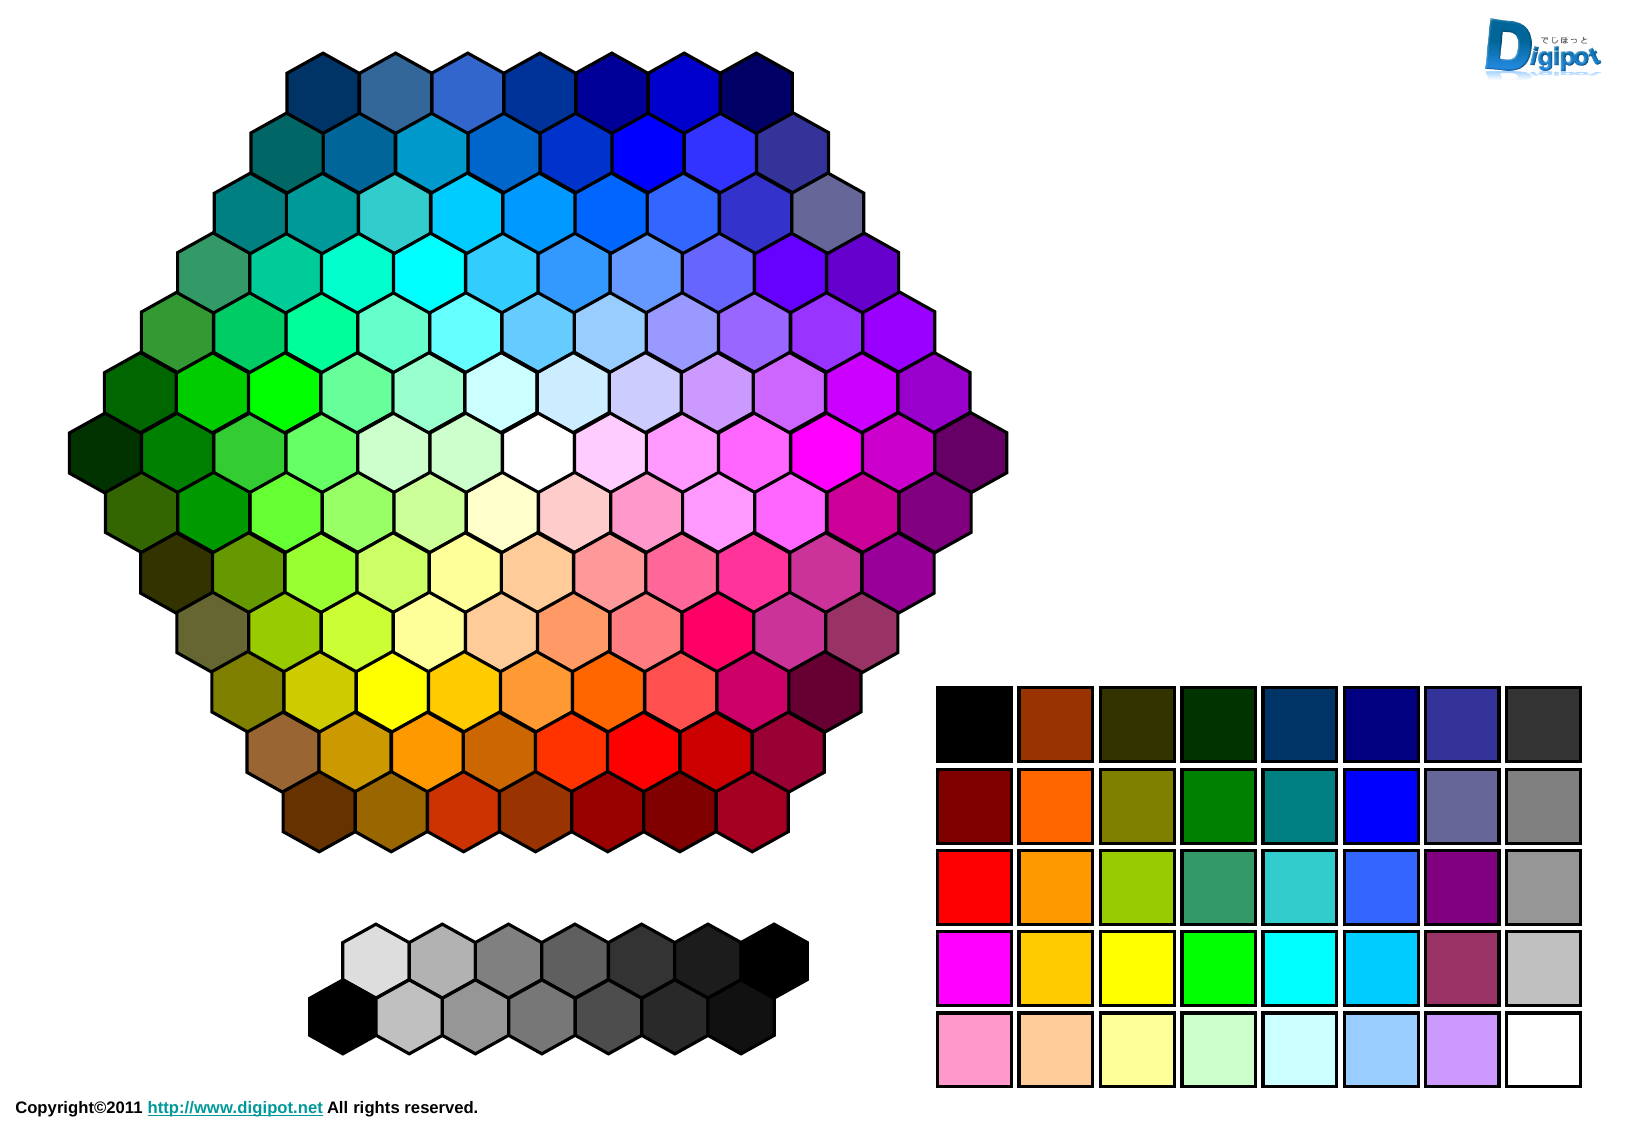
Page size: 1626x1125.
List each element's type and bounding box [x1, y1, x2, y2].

text_box [1018, 850, 1093, 925]
text_box [248, 353, 321, 433]
text_box [214, 173, 287, 254]
text_box [430, 174, 503, 254]
text_box [393, 353, 465, 433]
text_box [719, 293, 790, 373]
text_box [937, 1012, 1012, 1087]
text_box [322, 472, 394, 552]
text_box [1344, 687, 1419, 762]
text_box [248, 592, 321, 671]
text_box [641, 979, 708, 1054]
text_box [792, 173, 864, 254]
text_box [539, 472, 611, 552]
text_box [535, 712, 608, 791]
text_box [937, 687, 1012, 762]
text_box [1100, 931, 1175, 1006]
text_box [1100, 850, 1175, 925]
text_box [359, 53, 432, 134]
text_box [643, 771, 716, 852]
text_box [825, 592, 898, 673]
text_box [576, 53, 648, 134]
text_box [430, 294, 502, 373]
text_box [465, 353, 537, 433]
text_box [502, 294, 575, 373]
text_box [1262, 1012, 1337, 1087]
text_box [682, 592, 754, 671]
text_box [1506, 769, 1581, 844]
text_box [141, 292, 213, 373]
text_box [537, 592, 610, 671]
text_box [508, 979, 576, 1054]
text_box [753, 592, 826, 671]
text_box [287, 53, 359, 134]
text_box [503, 413, 574, 492]
text_box [246, 712, 319, 793]
text_box [1425, 1012, 1500, 1087]
text_box [466, 472, 539, 552]
text_box [682, 472, 755, 552]
text_box [645, 651, 716, 731]
text_box [140, 532, 212, 613]
text_box [540, 114, 612, 193]
text_box [376, 979, 442, 1054]
text_box [754, 353, 825, 433]
text_box [1344, 931, 1419, 1006]
text_box [607, 712, 680, 791]
text_box [541, 924, 609, 997]
text_box [356, 651, 428, 731]
text_box [286, 174, 359, 254]
text_box [432, 53, 504, 134]
text_box [1344, 769, 1419, 844]
text_box [1100, 1012, 1175, 1087]
text_box [610, 234, 683, 313]
text_box [176, 592, 249, 672]
text_box [717, 532, 789, 611]
text_box [574, 413, 646, 491]
text_box [430, 414, 503, 491]
text_box [716, 771, 789, 852]
text_box [428, 651, 500, 731]
text_box [251, 112, 324, 193]
text_box [211, 651, 283, 732]
text_box [69, 413, 141, 493]
text_box [937, 769, 1012, 844]
text_box [610, 353, 682, 433]
text_box [176, 353, 248, 433]
text_box [1018, 687, 1093, 762]
text_box [321, 592, 393, 671]
text_box [1506, 1012, 1581, 1087]
text_box [1262, 769, 1337, 844]
text_box [862, 532, 935, 614]
text_box [648, 174, 719, 254]
text_box [212, 532, 285, 611]
text_box [934, 412, 1007, 493]
text_box [1018, 1012, 1093, 1087]
text_box [1262, 931, 1337, 1006]
text_box [1181, 1012, 1256, 1087]
text_box [757, 112, 829, 193]
text_box [104, 352, 177, 433]
text_box [1506, 931, 1581, 1006]
text_box [789, 532, 862, 611]
text_box [394, 234, 466, 313]
text_box [610, 472, 683, 552]
picture [1485, 18, 1602, 82]
text_box [1018, 769, 1093, 844]
text_box [105, 472, 177, 552]
text_box [610, 592, 682, 671]
text_box [319, 712, 391, 791]
text_box [1181, 687, 1256, 762]
text_box [575, 174, 648, 254]
text_box [645, 532, 717, 611]
text_box [827, 233, 899, 313]
text_box [754, 234, 827, 313]
text_box [752, 712, 825, 792]
text_box [609, 924, 674, 997]
text_box [791, 413, 862, 492]
text_box [740, 924, 808, 998]
text_box [898, 352, 970, 433]
text_box [572, 651, 645, 731]
text_box [790, 293, 863, 373]
text_box [575, 979, 642, 1054]
text_box [501, 532, 574, 611]
text_box [213, 294, 286, 373]
text_box [283, 771, 355, 852]
text_box [1425, 850, 1500, 925]
text_box [937, 850, 1012, 925]
text_box [575, 294, 647, 373]
text_box [322, 234, 394, 313]
text_box [465, 234, 538, 313]
text_box [250, 472, 322, 552]
text_box [825, 353, 898, 433]
text_box [1425, 769, 1500, 844]
text_box [342, 924, 409, 997]
text_box [359, 174, 430, 254]
text_box [571, 771, 644, 852]
text_box [720, 53, 793, 134]
text_box [499, 771, 572, 852]
text_box [716, 651, 788, 731]
text_box [862, 414, 934, 491]
text_box [574, 532, 645, 611]
text_box [612, 114, 684, 193]
text_box [475, 924, 541, 998]
text_box [1181, 850, 1256, 925]
text_box [754, 472, 827, 552]
text_box [1344, 1012, 1419, 1087]
text_box [429, 532, 501, 611]
text_box [393, 592, 465, 671]
text_box [682, 234, 754, 313]
text_box [788, 651, 861, 733]
text_box [1506, 850, 1581, 925]
text_box [504, 53, 576, 134]
text_box [463, 712, 535, 791]
text_box [503, 174, 575, 254]
text_box [286, 294, 358, 373]
text_box [899, 472, 972, 553]
text_box [357, 414, 430, 491]
text_box [647, 294, 719, 373]
text_box [1018, 931, 1093, 1006]
text_box [680, 712, 752, 791]
text_box [500, 651, 572, 731]
text_box [707, 979, 775, 1054]
text_box [141, 414, 214, 492]
text_box [538, 234, 611, 313]
text_box [1344, 850, 1419, 925]
text_box [674, 924, 741, 997]
text_box [177, 232, 250, 313]
text_box [1100, 687, 1175, 762]
text_box [283, 651, 356, 731]
text_box [391, 712, 463, 791]
text_box [286, 414, 357, 491]
text_box [863, 291, 935, 373]
text_box [682, 353, 754, 433]
text_box [358, 294, 430, 373]
text_box [827, 472, 899, 552]
text_box [321, 353, 393, 433]
text_box [285, 532, 357, 611]
text_box [395, 114, 468, 193]
text_box [468, 114, 541, 193]
text_box [684, 114, 757, 193]
text_box [1262, 687, 1337, 762]
text_box [1506, 687, 1581, 762]
text_box [214, 413, 286, 491]
text_box [309, 979, 376, 1054]
text_box [324, 114, 396, 193]
text_box [465, 592, 538, 671]
text_box [937, 931, 1012, 1006]
text_box [646, 413, 718, 491]
text_box [1262, 850, 1337, 925]
text_box [1100, 769, 1175, 844]
text_box [177, 472, 250, 552]
text_box [1425, 687, 1500, 762]
text_box [718, 413, 791, 491]
text_box [719, 173, 792, 254]
text_box [428, 771, 499, 852]
text_box [250, 235, 322, 313]
text_box [442, 979, 508, 1054]
text_box [648, 53, 721, 134]
text_box [1181, 931, 1256, 1006]
text_box [357, 532, 429, 611]
text_box [394, 472, 466, 552]
text_box [1425, 931, 1500, 1006]
text_box [1181, 769, 1256, 844]
text_box [355, 771, 428, 852]
text_box [409, 924, 475, 997]
text_box [537, 353, 610, 433]
